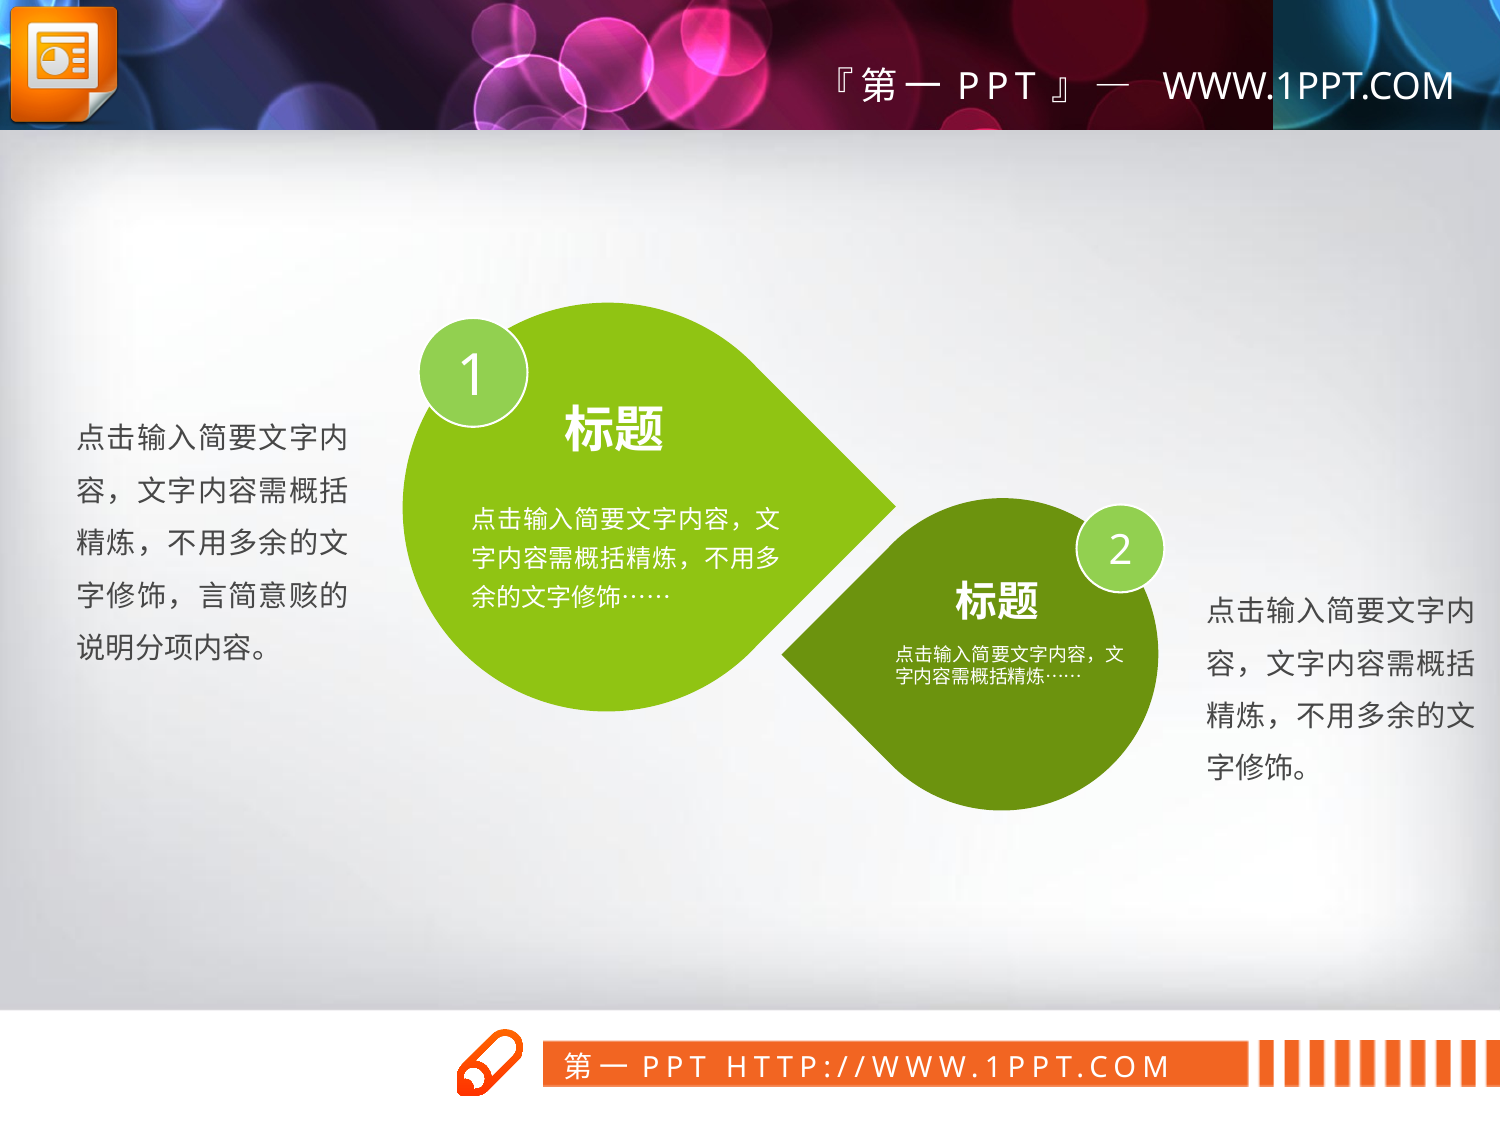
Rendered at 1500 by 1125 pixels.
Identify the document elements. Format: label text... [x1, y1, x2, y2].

text_box 标题 [544, 387, 685, 468]
picture [543, 1040, 1500, 1087]
text_box 1 [418, 317, 528, 427]
text_box 点击输入简要文字内容，文字内容需概括精炼，不用多余的文字修饰…… [471, 494, 782, 612]
text_box 2 [1076, 504, 1165, 593]
text_box [402, 302, 896, 712]
picture [0, 0, 1500, 1012]
text_box [781, 498, 1159, 811]
text_box 点击输入简要文字内容，文字内容需概括精炼…… [895, 642, 1125, 688]
text_box 点击输入简要文字内容，文字内容需概括精炼，不用多余的文字修饰。 [1206, 575, 1477, 785]
text_box 标题 [935, 565, 1060, 636]
text_box 点击输入简要文字内容，文字内容需概括精炼，不用多余的文字修饰，言简意赅的说明分项内容。 [76, 402, 349, 665]
